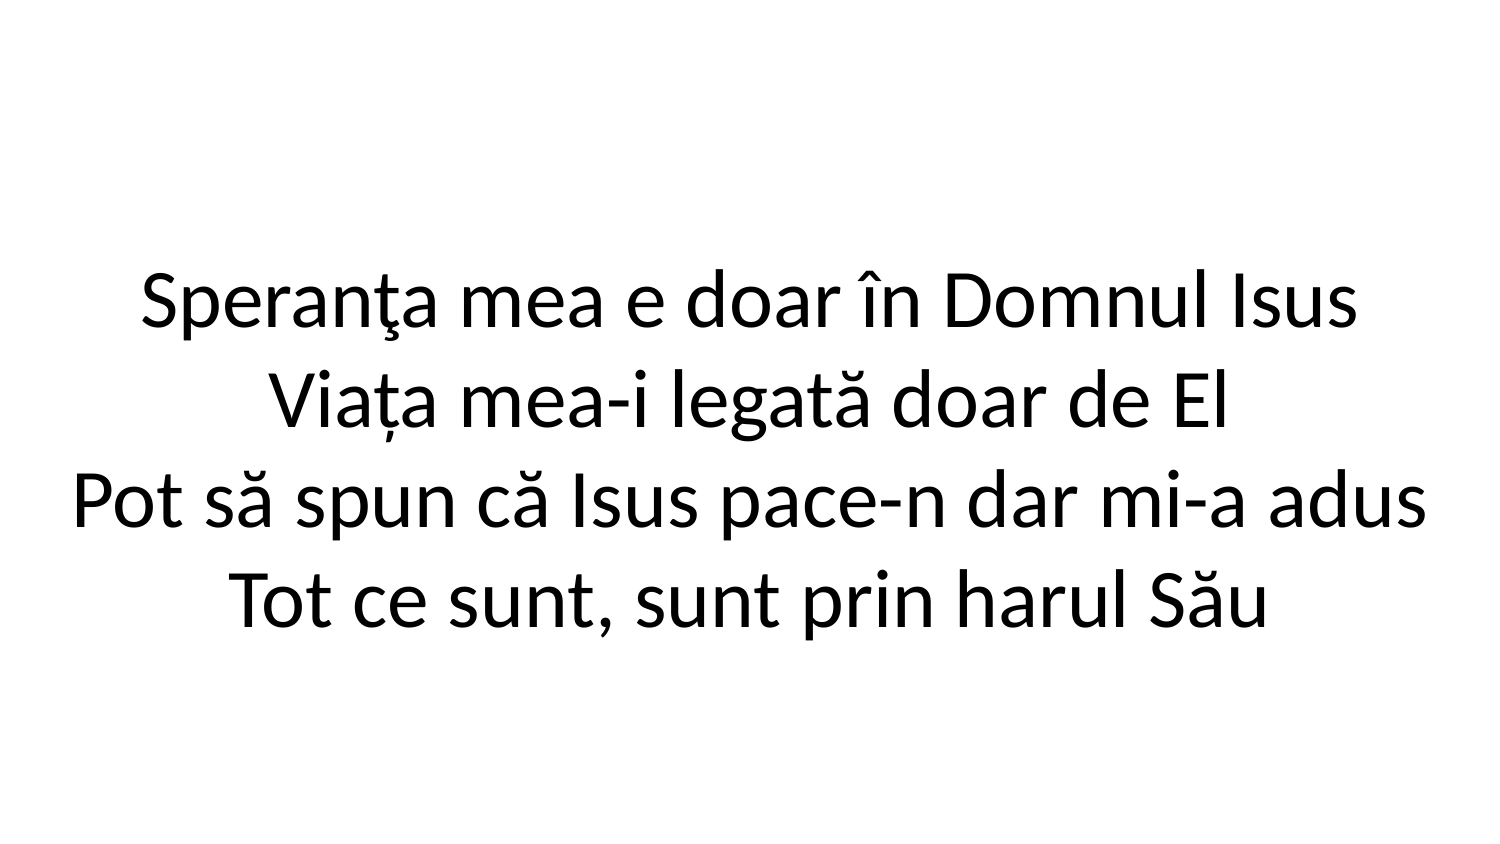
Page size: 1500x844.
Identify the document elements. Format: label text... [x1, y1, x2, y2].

text_box Speranţa mea e doar în Domnul Isus Viața mea-i legată doar de El Pot să spun că Isus pace-n dar mi-a adus Tot ce sunt, sunt prin harul Său [56, 192, 1444, 652]
